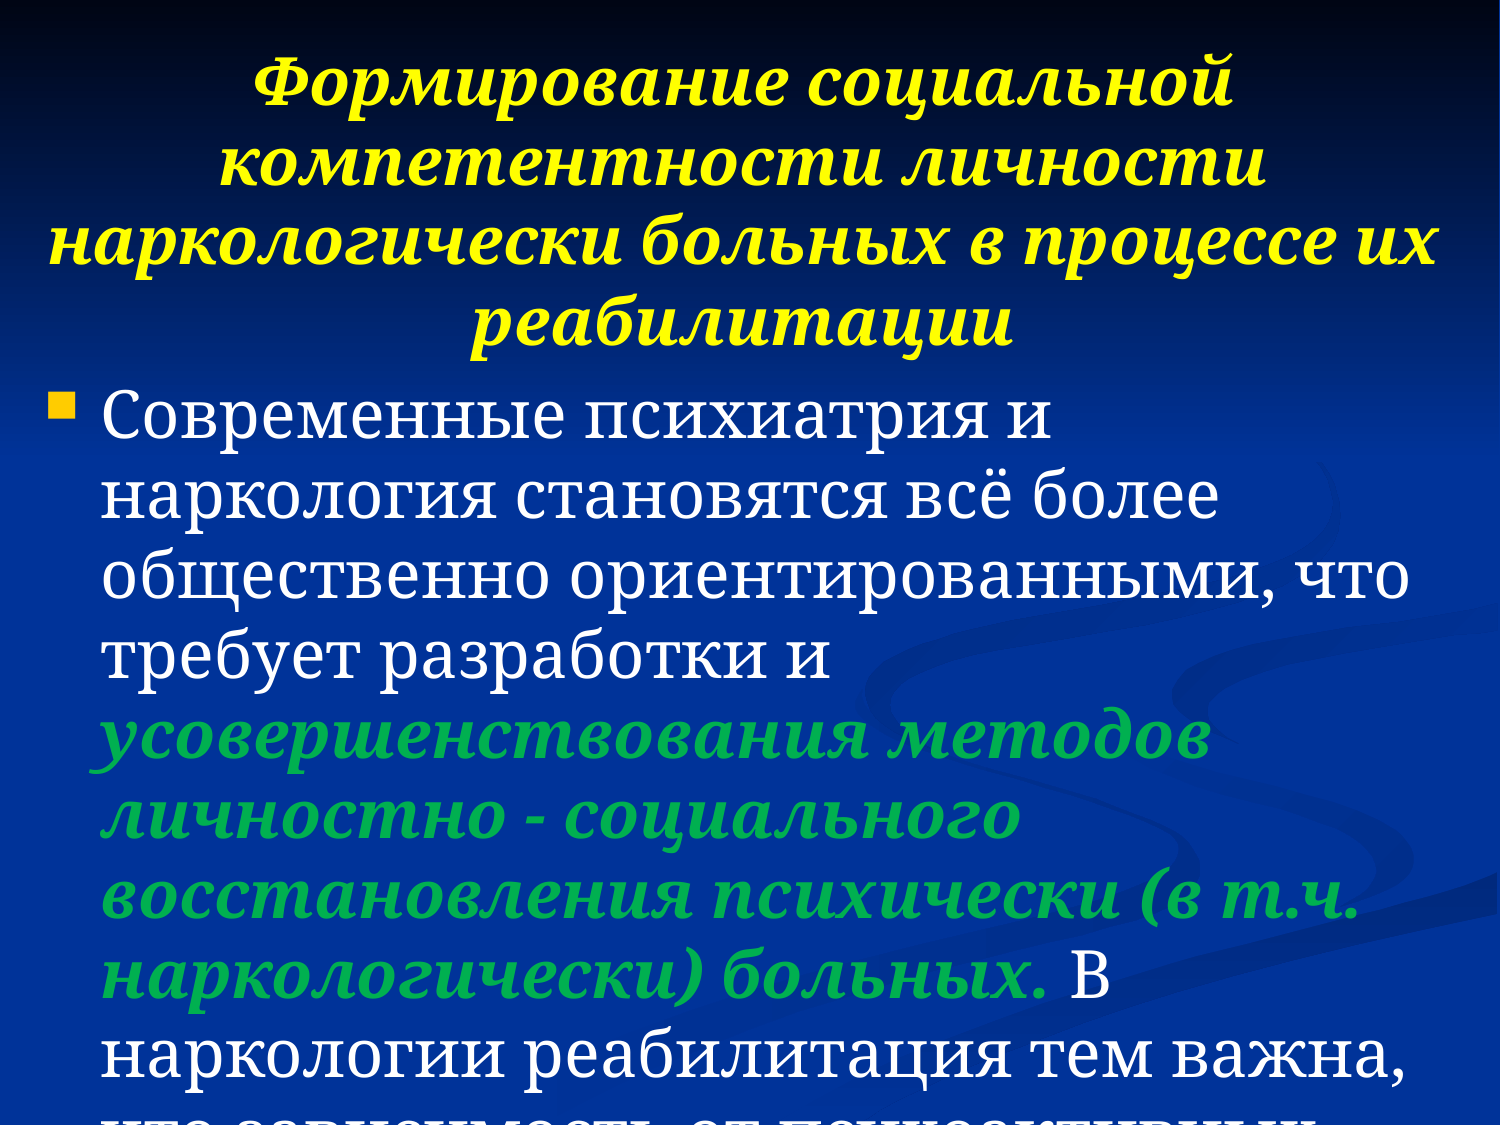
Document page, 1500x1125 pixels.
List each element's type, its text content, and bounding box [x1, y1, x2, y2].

list Формирование социальной компетентности личности наркологически больных в процессе их реабилитации Современные психиатрия и наркология становятся всё более общественно ориентированными, что требует разработки и усовершенствования методов личностно - социального восстановления психически (в т.ч. наркологически) больных. В наркологии реабилитация тем важна, что зависимость от психоактивных веществ является одним из результатов неадаптивной социализации личности. [29, 30, 1459, 1095]
